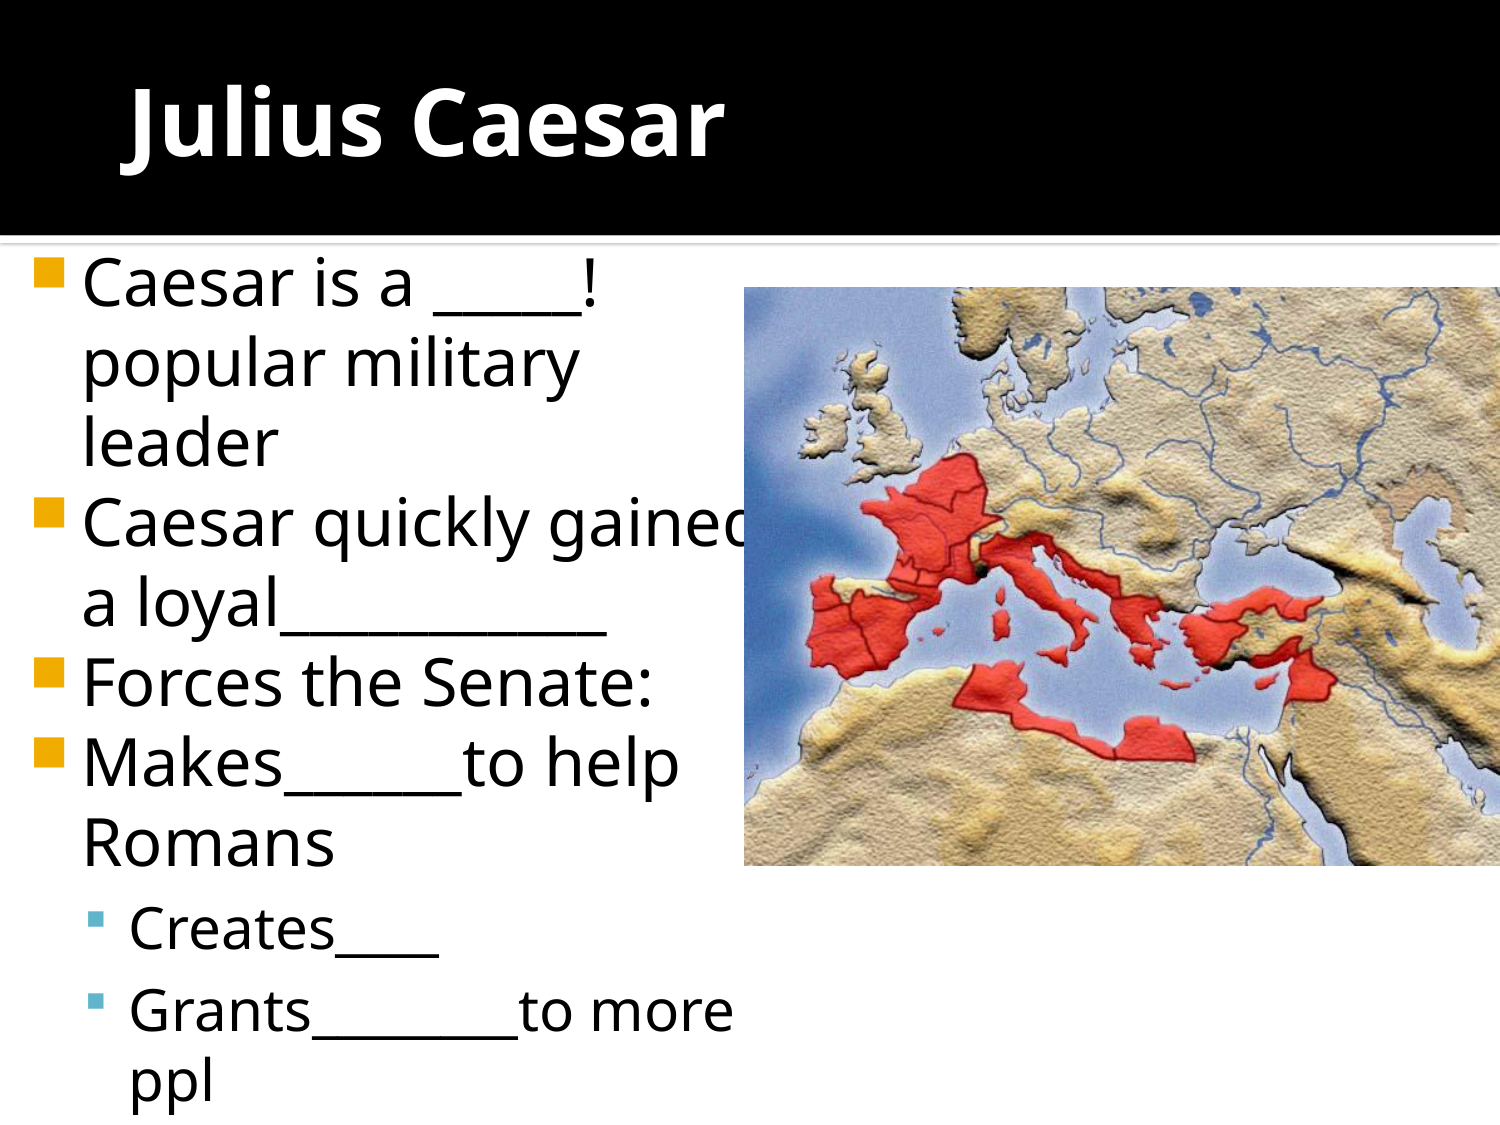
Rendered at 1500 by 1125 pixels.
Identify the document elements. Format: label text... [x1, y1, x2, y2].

picture [744, 287, 1500, 866]
title Julius Caesar [112, 24, 1388, 213]
list Caesar is a _____! popular military leader Caesar quickly gained a loyal___________ Forces the Senate: Makes______to help Romans Creates____ Grants________to more ppl [0, 224, 788, 1125]
